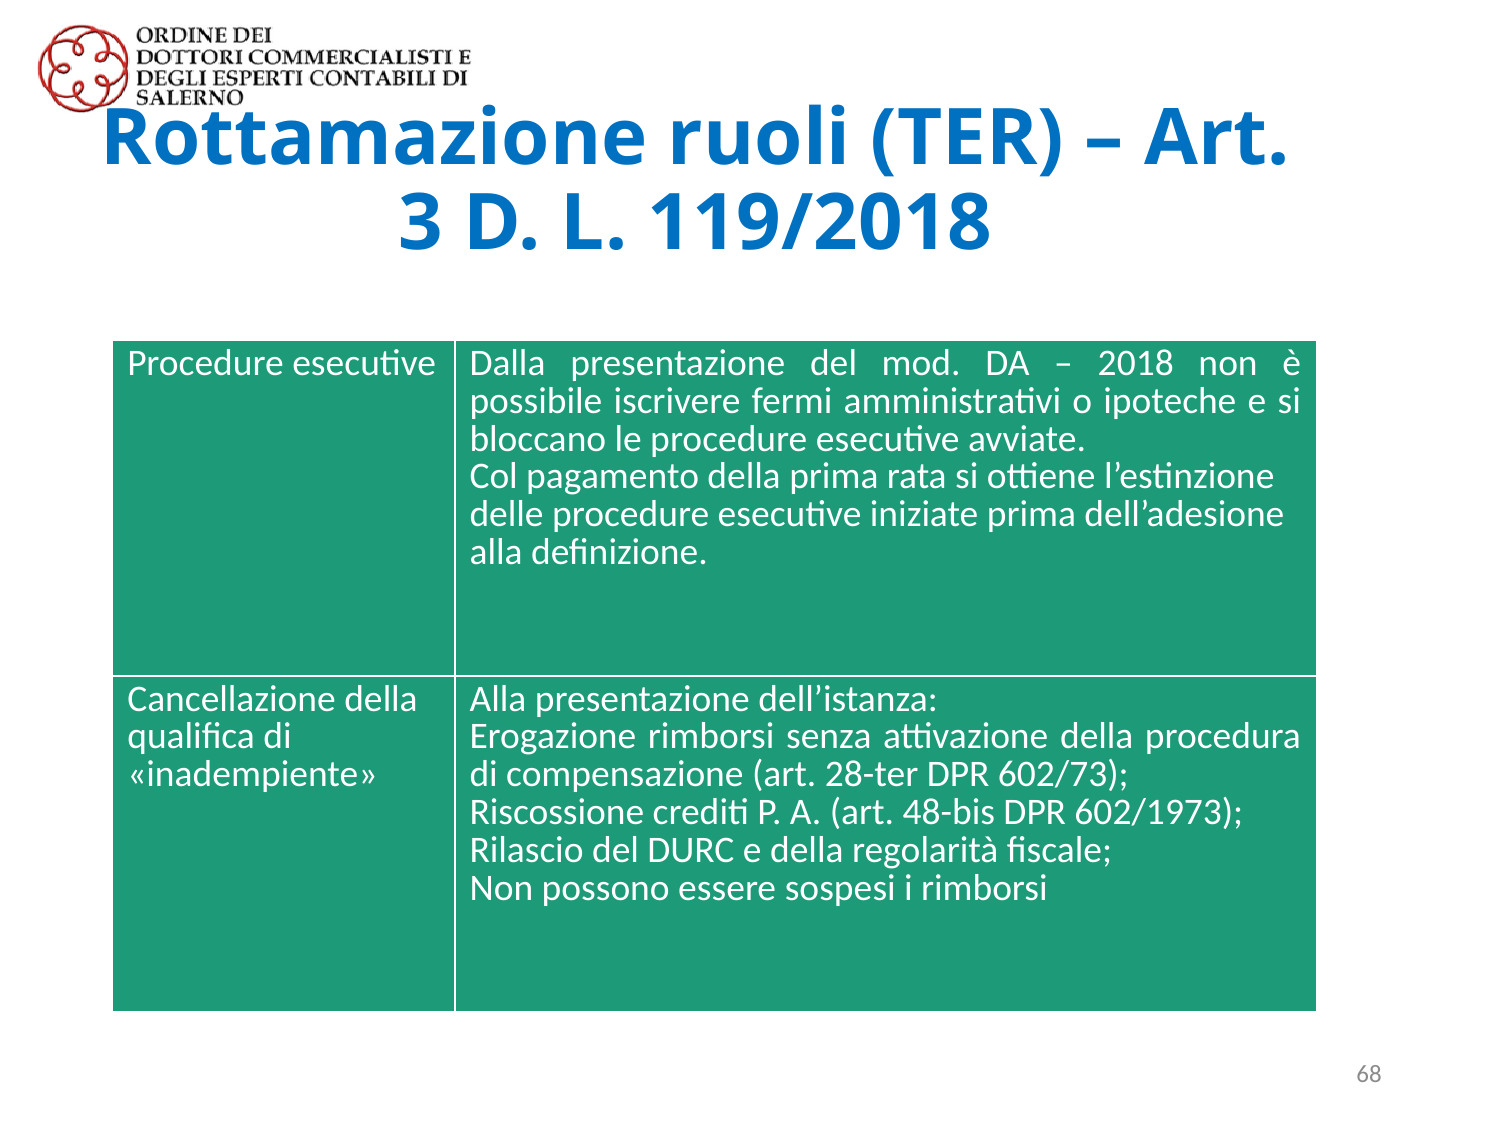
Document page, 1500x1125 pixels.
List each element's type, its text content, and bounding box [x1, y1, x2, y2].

table_header Procedure esecutive [113, 341, 454, 675]
table_cell Alla presentazione dell’istanza: Erogazione rimborsi senza attivazione della procedura di compensazione (art. 28-ter DPR 602/73); Riscossione crediti P. A. (art. 48-bis DPR 602/1973); Rilascio del DURC e della regolarità fiscale; Non possono essere sospesi i rimborsi [456, 677, 1316, 1011]
table_cell Cancellazione della qualifica di «inadempiente» [113, 677, 454, 1011]
table_header Dalla presentazione del mod. DA – 2018 non è possibile iscrivere fermi amministrativi o ipoteche e si bloccano le procedure esecutive avviate. Col pagamento della prima rata si ottiene l’estinzione delle procedure esecutive iniziate prima dell’adesione alla definizione. [456, 341, 1316, 675]
title Rottamazione ruoli (TER) – Art. 3 D. L. 119/2018 [58, 90, 1334, 277]
picture [29, 17, 479, 114]
slide_number 68 [1059, 1042, 1397, 1103]
